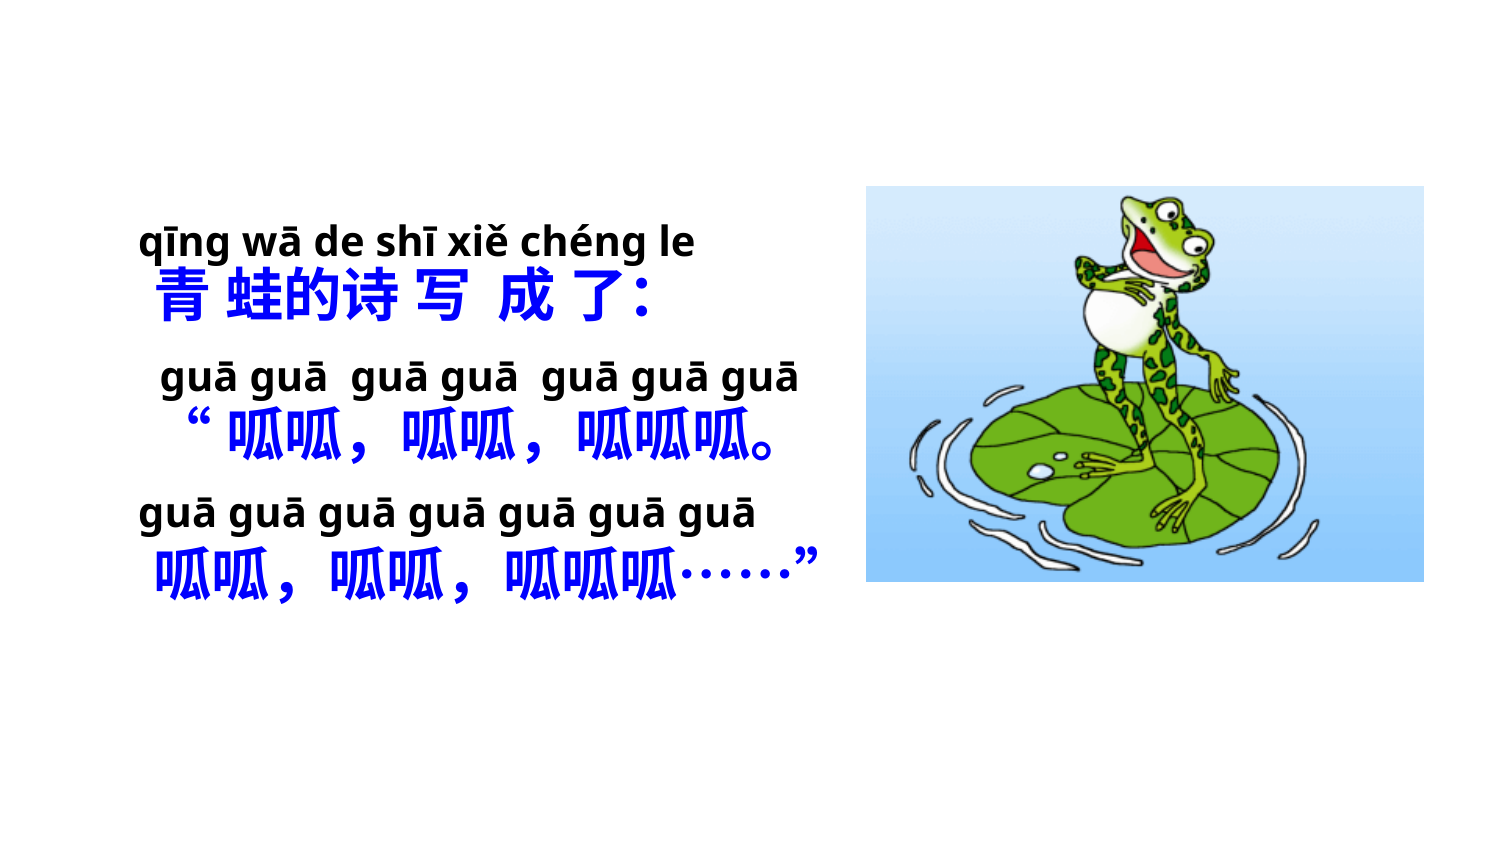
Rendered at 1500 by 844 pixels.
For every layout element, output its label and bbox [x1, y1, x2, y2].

picture [866, 186, 1424, 582]
text_box [123, 121, 914, 600]
